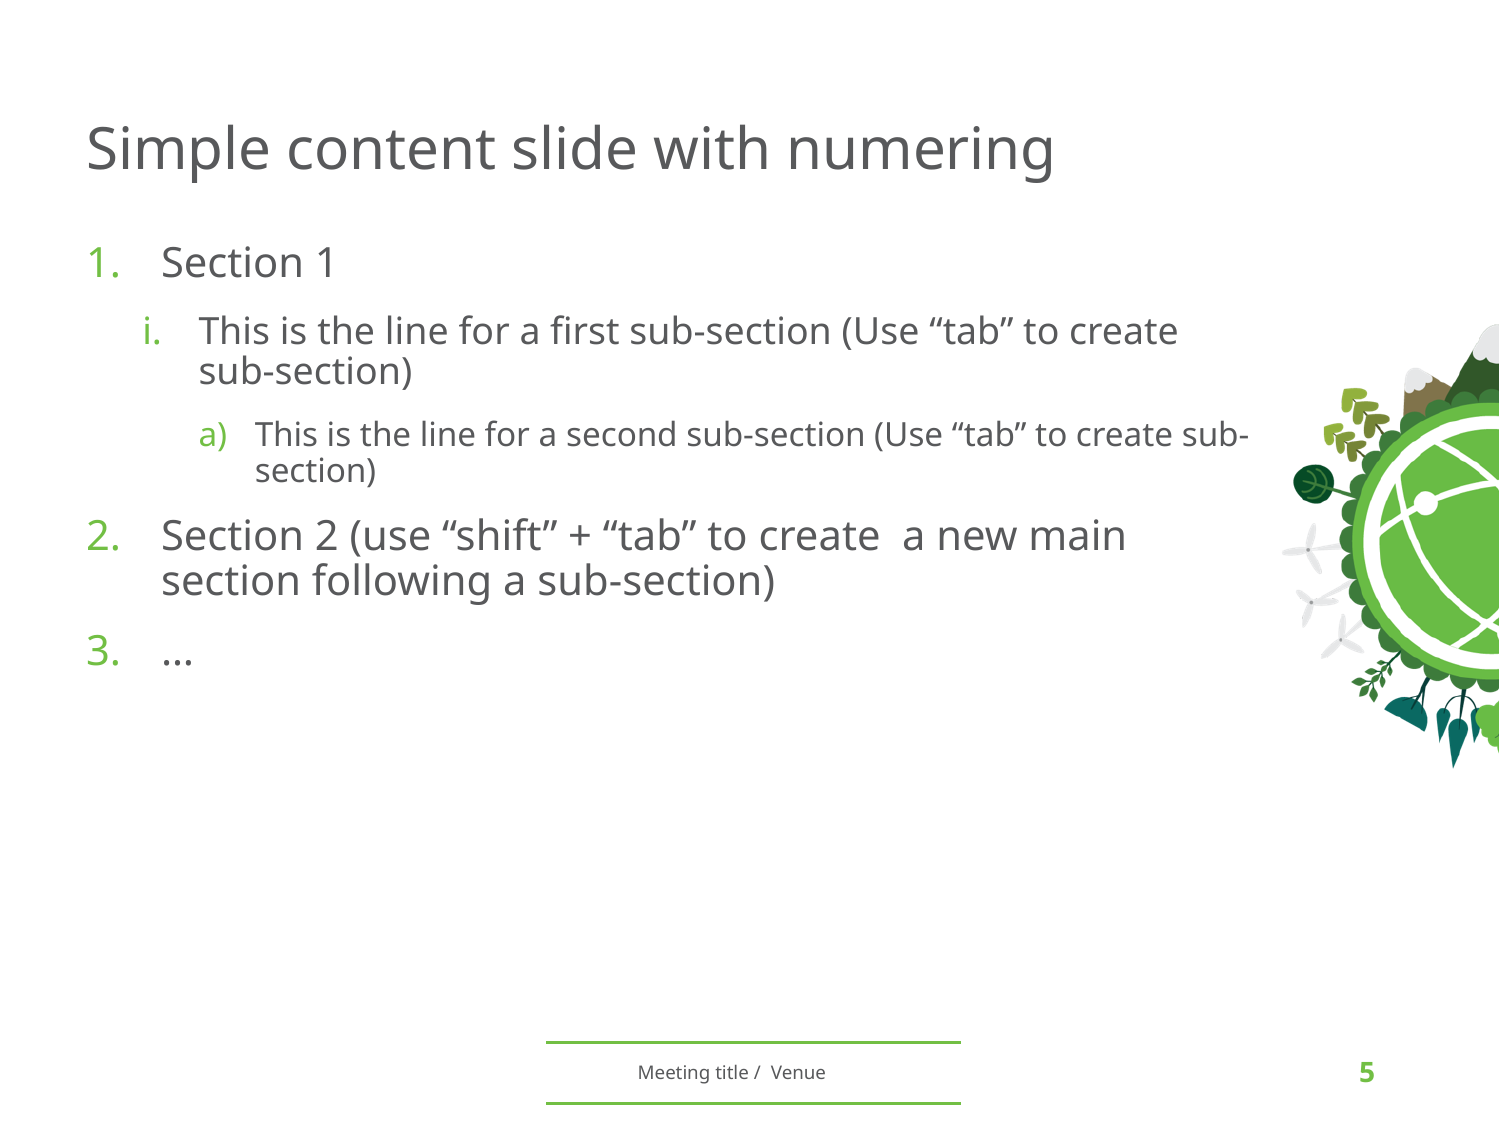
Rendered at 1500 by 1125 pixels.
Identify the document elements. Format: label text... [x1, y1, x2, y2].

slide_number 5 [1317, 1033, 1391, 1114]
picture [1281, 304, 1499, 795]
title Simple content slide with numering [71, 91, 1281, 210]
list Section 1 This is the line for a first sub-section (Use “tab” to create sub-section) This is the line for a second sub-section (Use “tab” to create sub-section) Section 2 (use “shift” + “tab” to create a new main section following a sub-section) … [71, 234, 1281, 1018]
footer Meeting title / Venue [478, 1043, 985, 1104]
